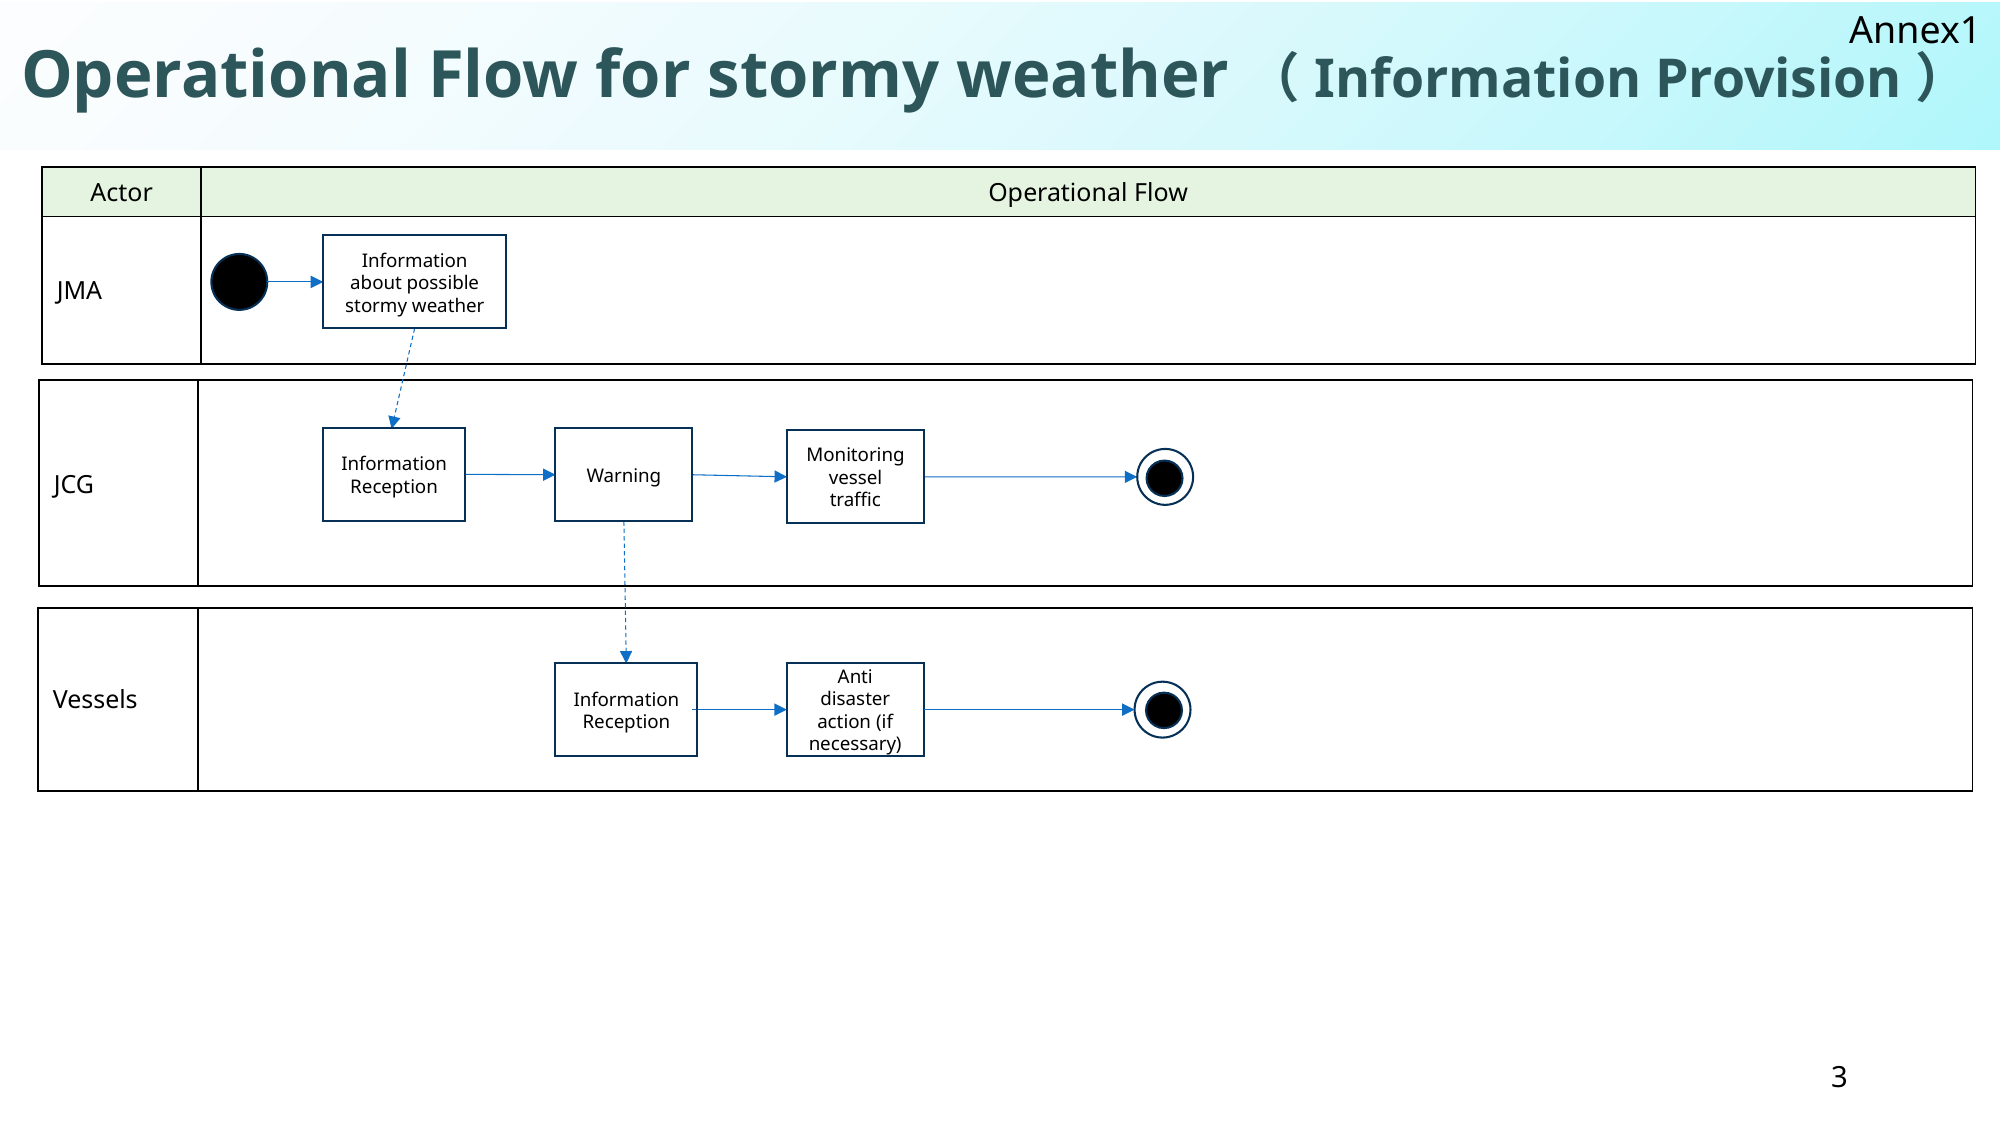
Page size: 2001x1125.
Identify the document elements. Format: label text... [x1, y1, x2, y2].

text_box [1144, 691, 1184, 730]
text_box [1145, 459, 1184, 498]
table_header Operational Flow [202, 168, 1975, 216]
text_box Warning [554, 427, 693, 522]
text_box Anti disaster action (if necessary) [786, 662, 925, 757]
text_box Information about possible stormy weather [322, 234, 507, 329]
table_header JCG [40, 381, 197, 585]
text_box [1136, 447, 1195, 506]
table_cell JMA [43, 217, 200, 363]
table_header [415, 381, 1972, 585]
table_header Vessels [39, 609, 197, 790]
table_header Actor [43, 168, 200, 216]
text_box Monitoring vessel traffic [786, 429, 925, 524]
text_box [210, 252, 269, 311]
title Operational Flow for stormy weather（Information Provision） [6, 22, 1993, 125]
text_box Information Reception [554, 662, 698, 757]
table_cell [202, 217, 1975, 363]
table_header [199, 381, 623, 585]
table_header [199, 609, 1972, 790]
text_box [1133, 680, 1192, 739]
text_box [391, 328, 415, 429]
text_box Information Reception [322, 427, 466, 522]
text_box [623, 521, 627, 664]
